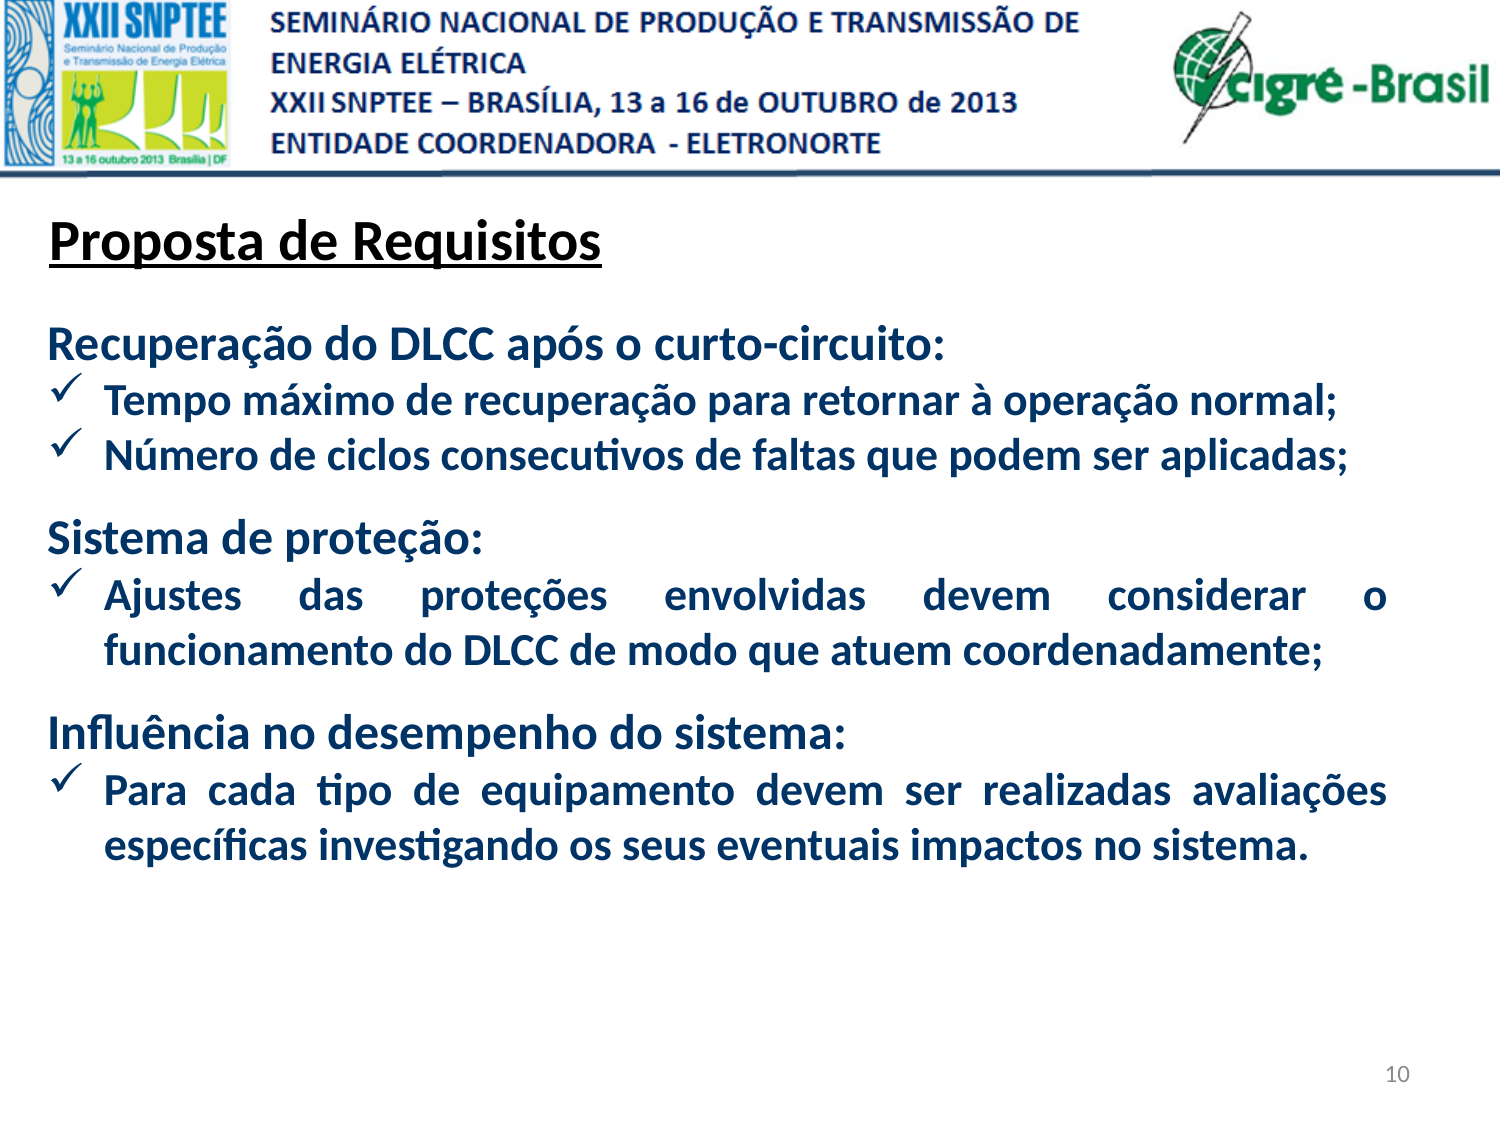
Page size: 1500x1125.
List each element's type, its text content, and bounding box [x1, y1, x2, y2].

text_box Proposta de Requisitos [34, 195, 1405, 280]
picture [0, 0, 1500, 182]
slide_number 10 [1074, 1042, 1425, 1103]
text_box Recuperação do DLCC após o curto-circuito: Tempo máximo de recuperação para retornar à operação normal; Número de ciclos consecutivos de faltas que podem ser aplicadas; Sistema de proteção: Ajustes das proteções envolvidas devem considerar o funcionamento do DLCC de modo que atuem coordenadamente; Influência no desempenho do sistema: Para cada tipo de equipamento devem ser realizadas avaliações específicas investigando os seus eventuais impactos no sistema. [32, 302, 1404, 878]
